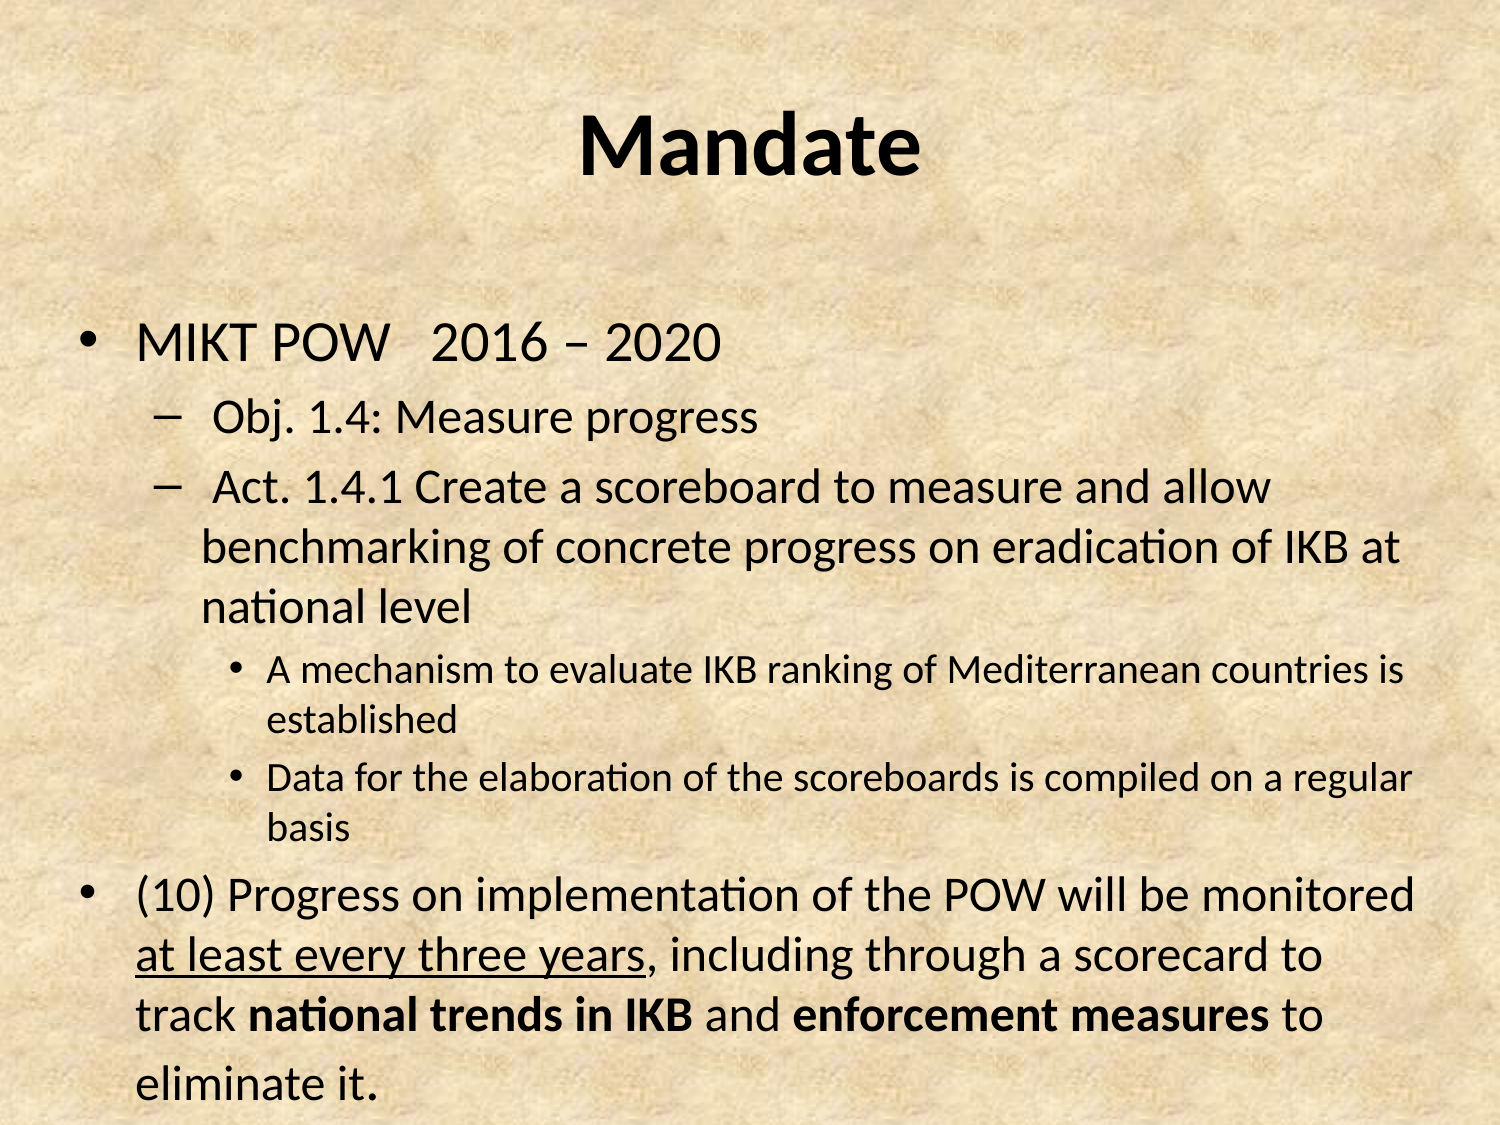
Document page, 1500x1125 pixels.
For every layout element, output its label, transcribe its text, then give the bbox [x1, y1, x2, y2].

title Mandate [75, 51, 1425, 227]
picture [0, 0, 1500, 1125]
list MIKT POW 2016 – 2020 Obj. 1.4: Measure progress Act. 1.4.1 Create a scoreboard to measure and allow benchmarking of concrete progress on eradication of IKB at national level A mechanism to evaluate IKB ranking of Mediterranean countries is established Data for the elaboration of the scoreboards is compiled on a regular basis (10) Progress on implementation of the POW will be monitored at least every three years, including through a scorecard to track national trends in IKB and enforcement measures to eliminate it. [64, 295, 1436, 1125]
